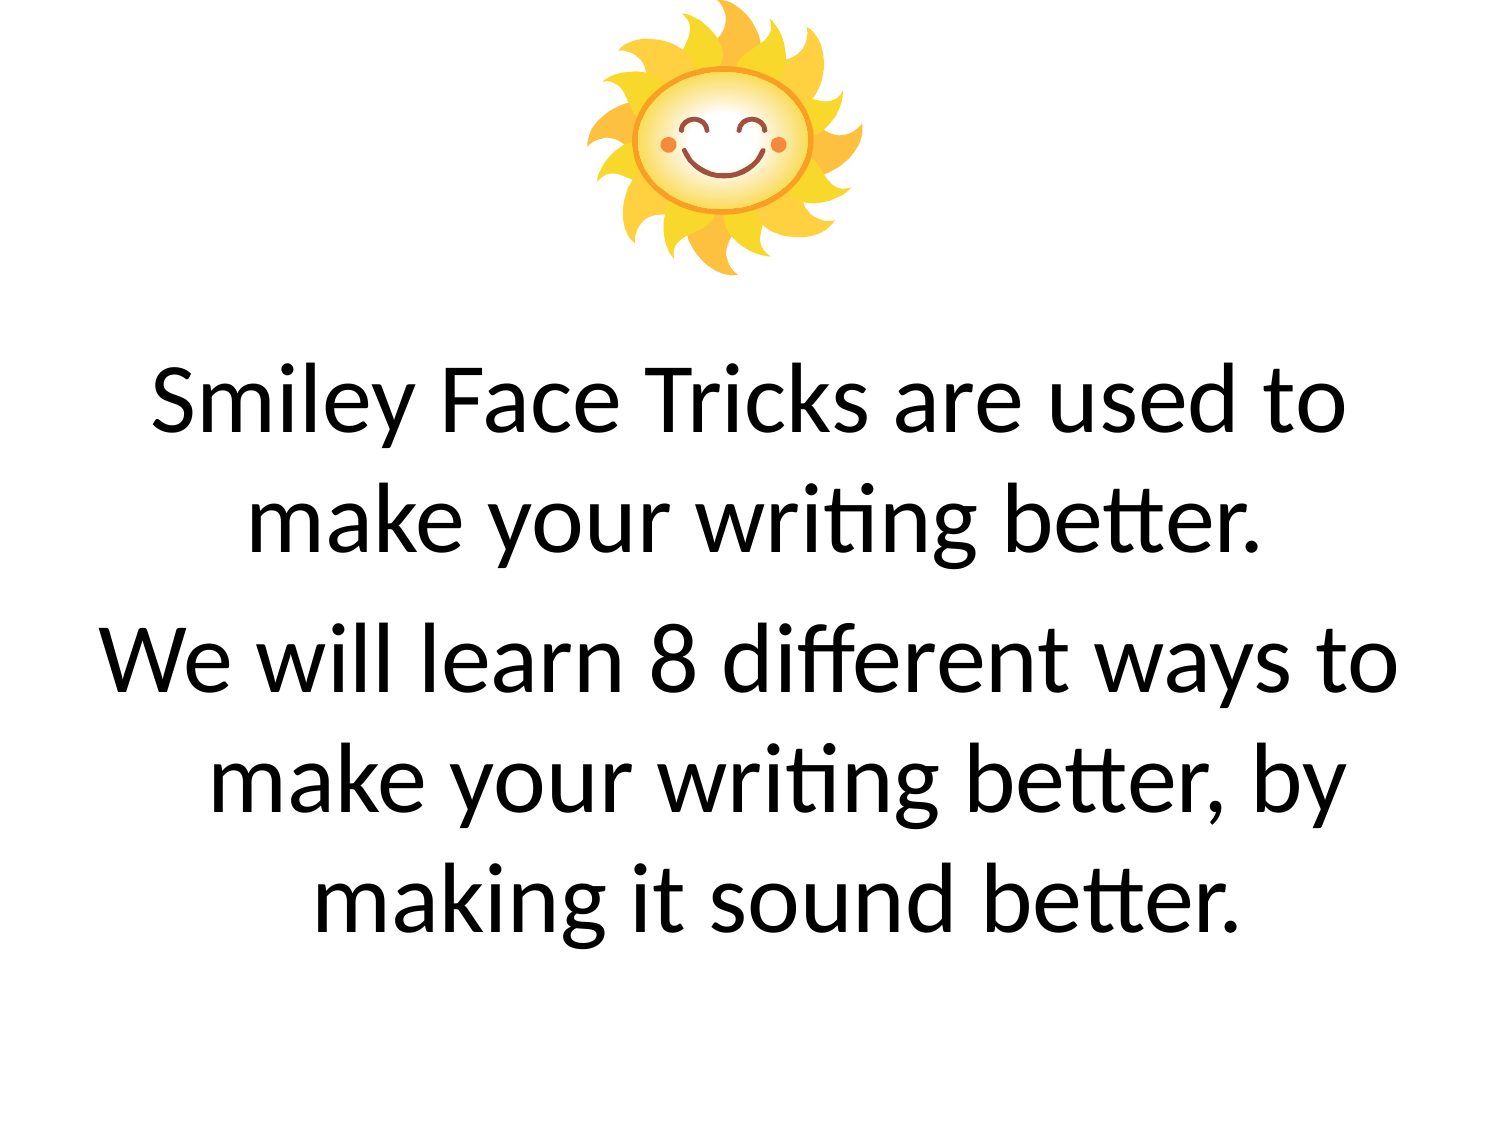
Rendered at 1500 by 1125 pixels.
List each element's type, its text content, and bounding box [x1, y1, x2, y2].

picture [587, 0, 863, 276]
list Smiley Face Tricks are used to make your writing better. We will learn 8 different ways to make your writing better, by making it sound better. [75, 324, 1425, 1068]
